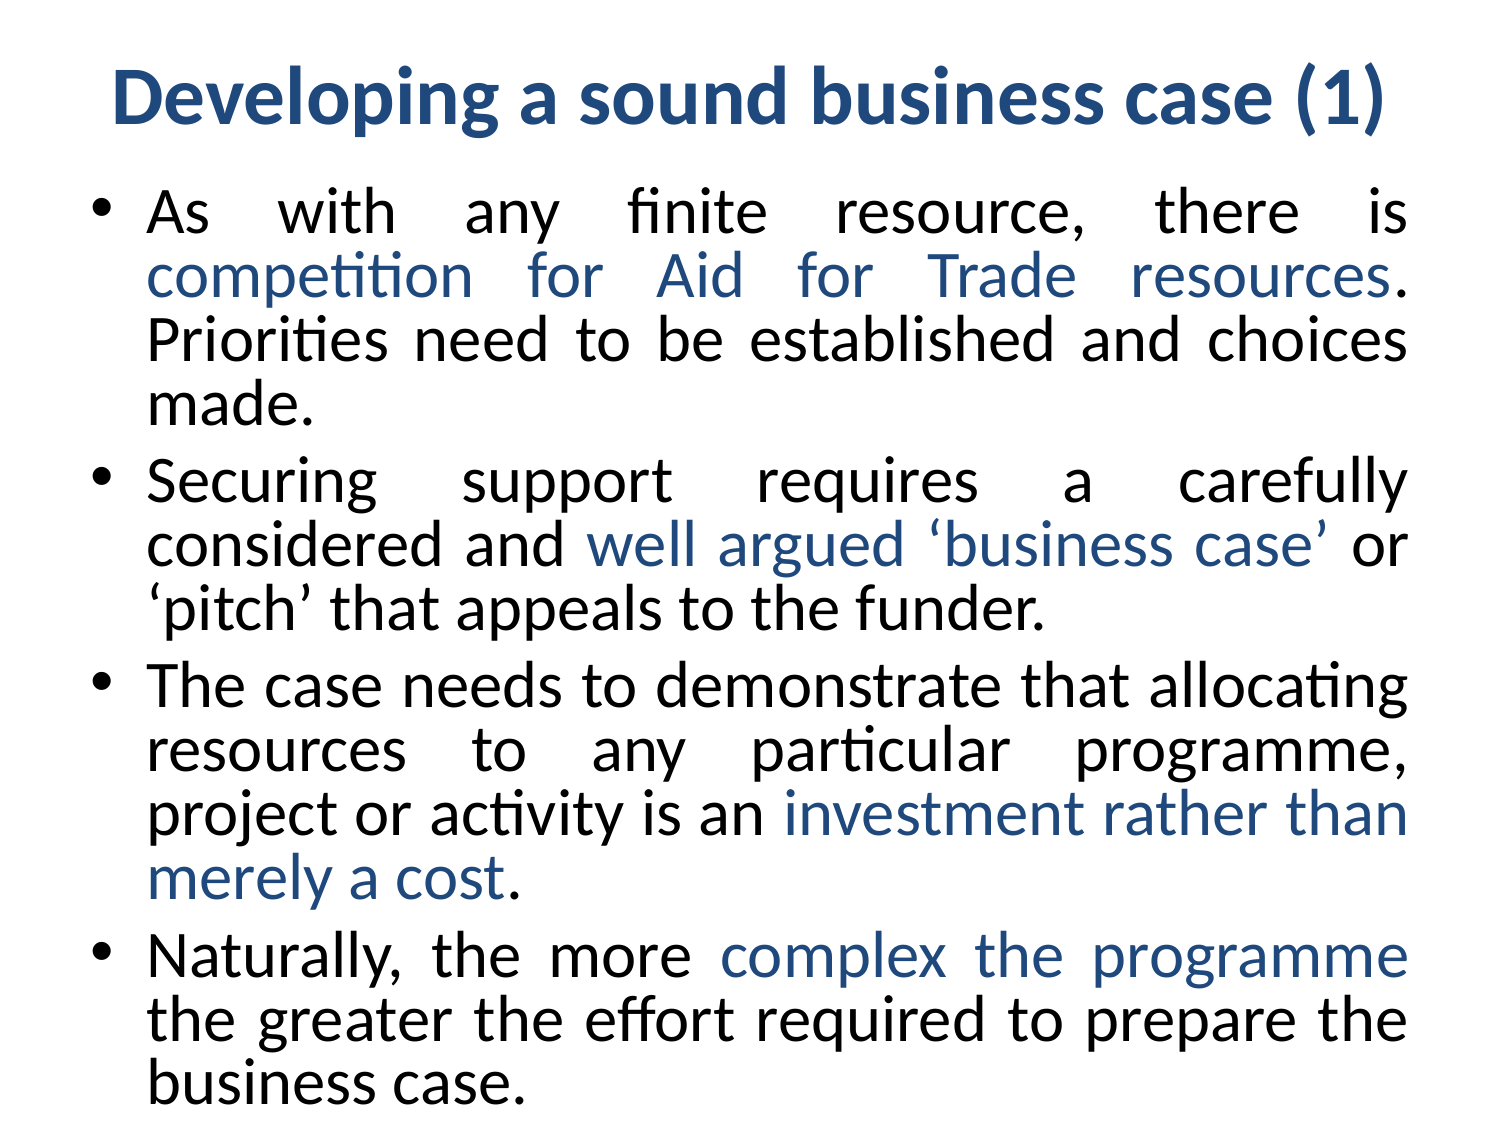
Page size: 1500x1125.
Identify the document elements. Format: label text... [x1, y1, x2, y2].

list As with any finite resource, there is competition for Aid for Trade resources. Priorities need to be established and choices made. Securing support requires a carefully considered and well argued ‘business case’ or ‘pitch’ that appeals to the funder. The case needs to demonstrate that allocating resources to any particular programme, project or activity is an investment rather than merely a cost. Naturally, the more complex the programme the greater the effort required to prepare the business case. [74, 174, 1426, 918]
title Developing a sound business case (1) [74, 44, 1426, 138]
